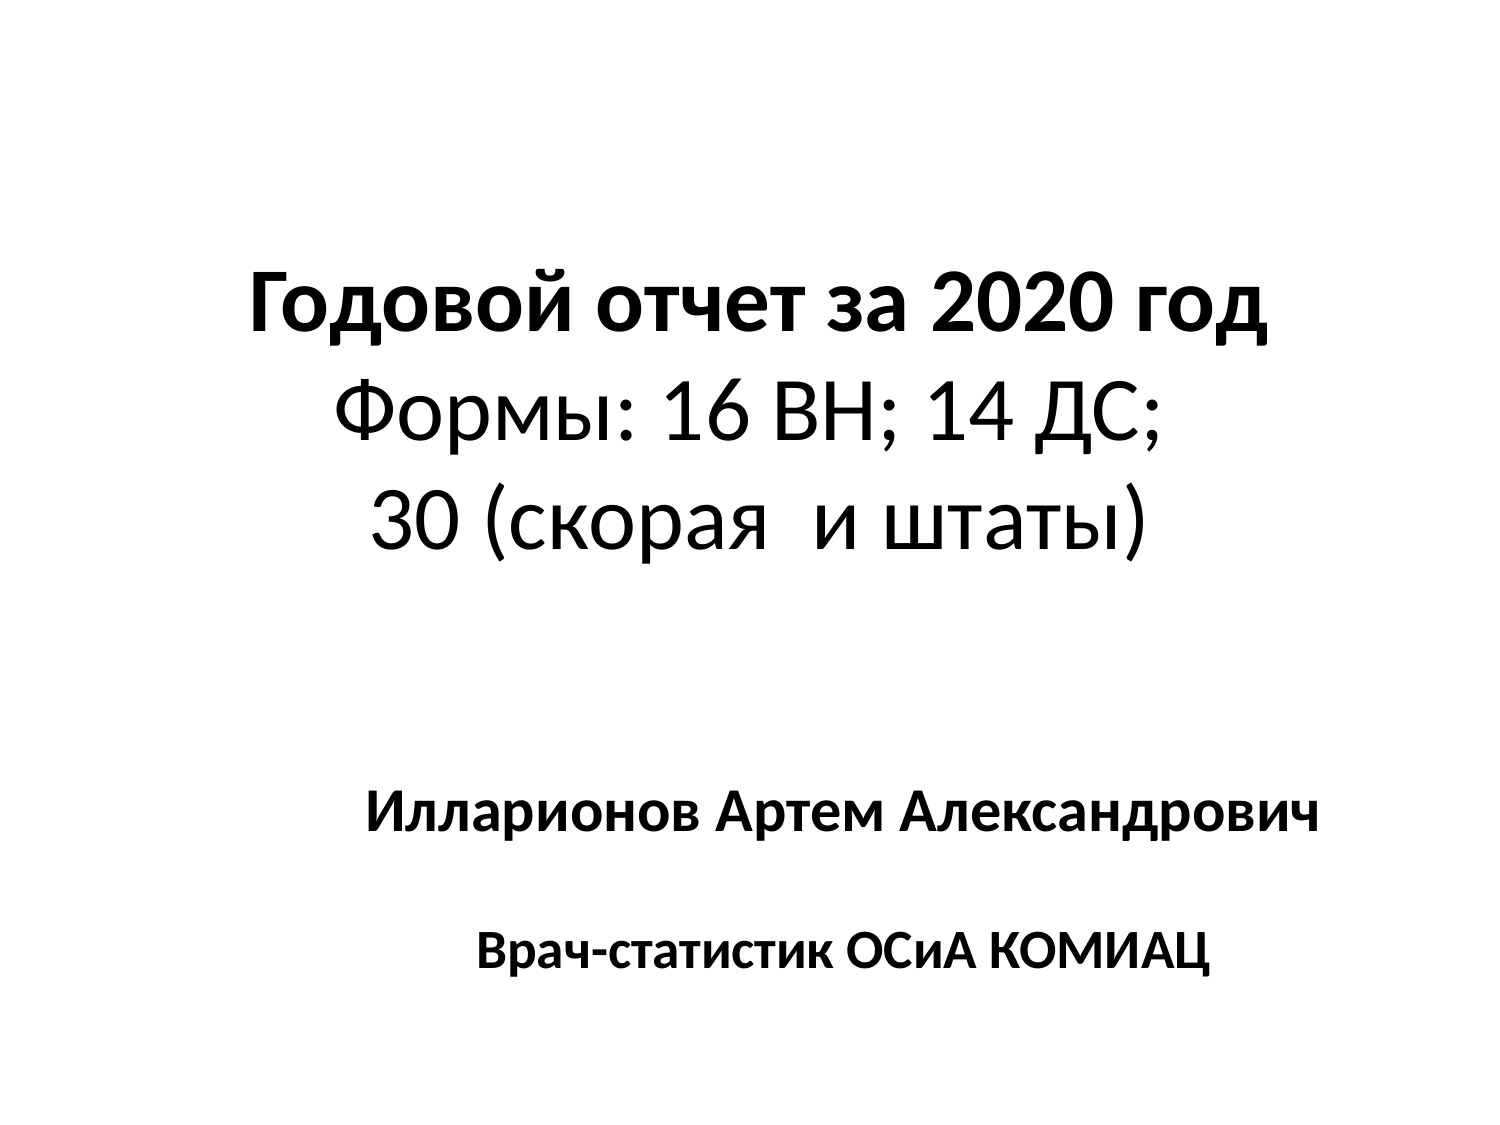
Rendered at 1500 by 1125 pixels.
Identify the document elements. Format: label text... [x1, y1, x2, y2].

title Годовой отчет за 2020 год Формы: 16 ВН; 14 ДС; 30 (скорая и штаты) [53, 231, 1466, 577]
subtitle Илларионов Артем Александрович Врач-статистик ОСиА КОМИАЦ [187, 675, 1500, 988]
